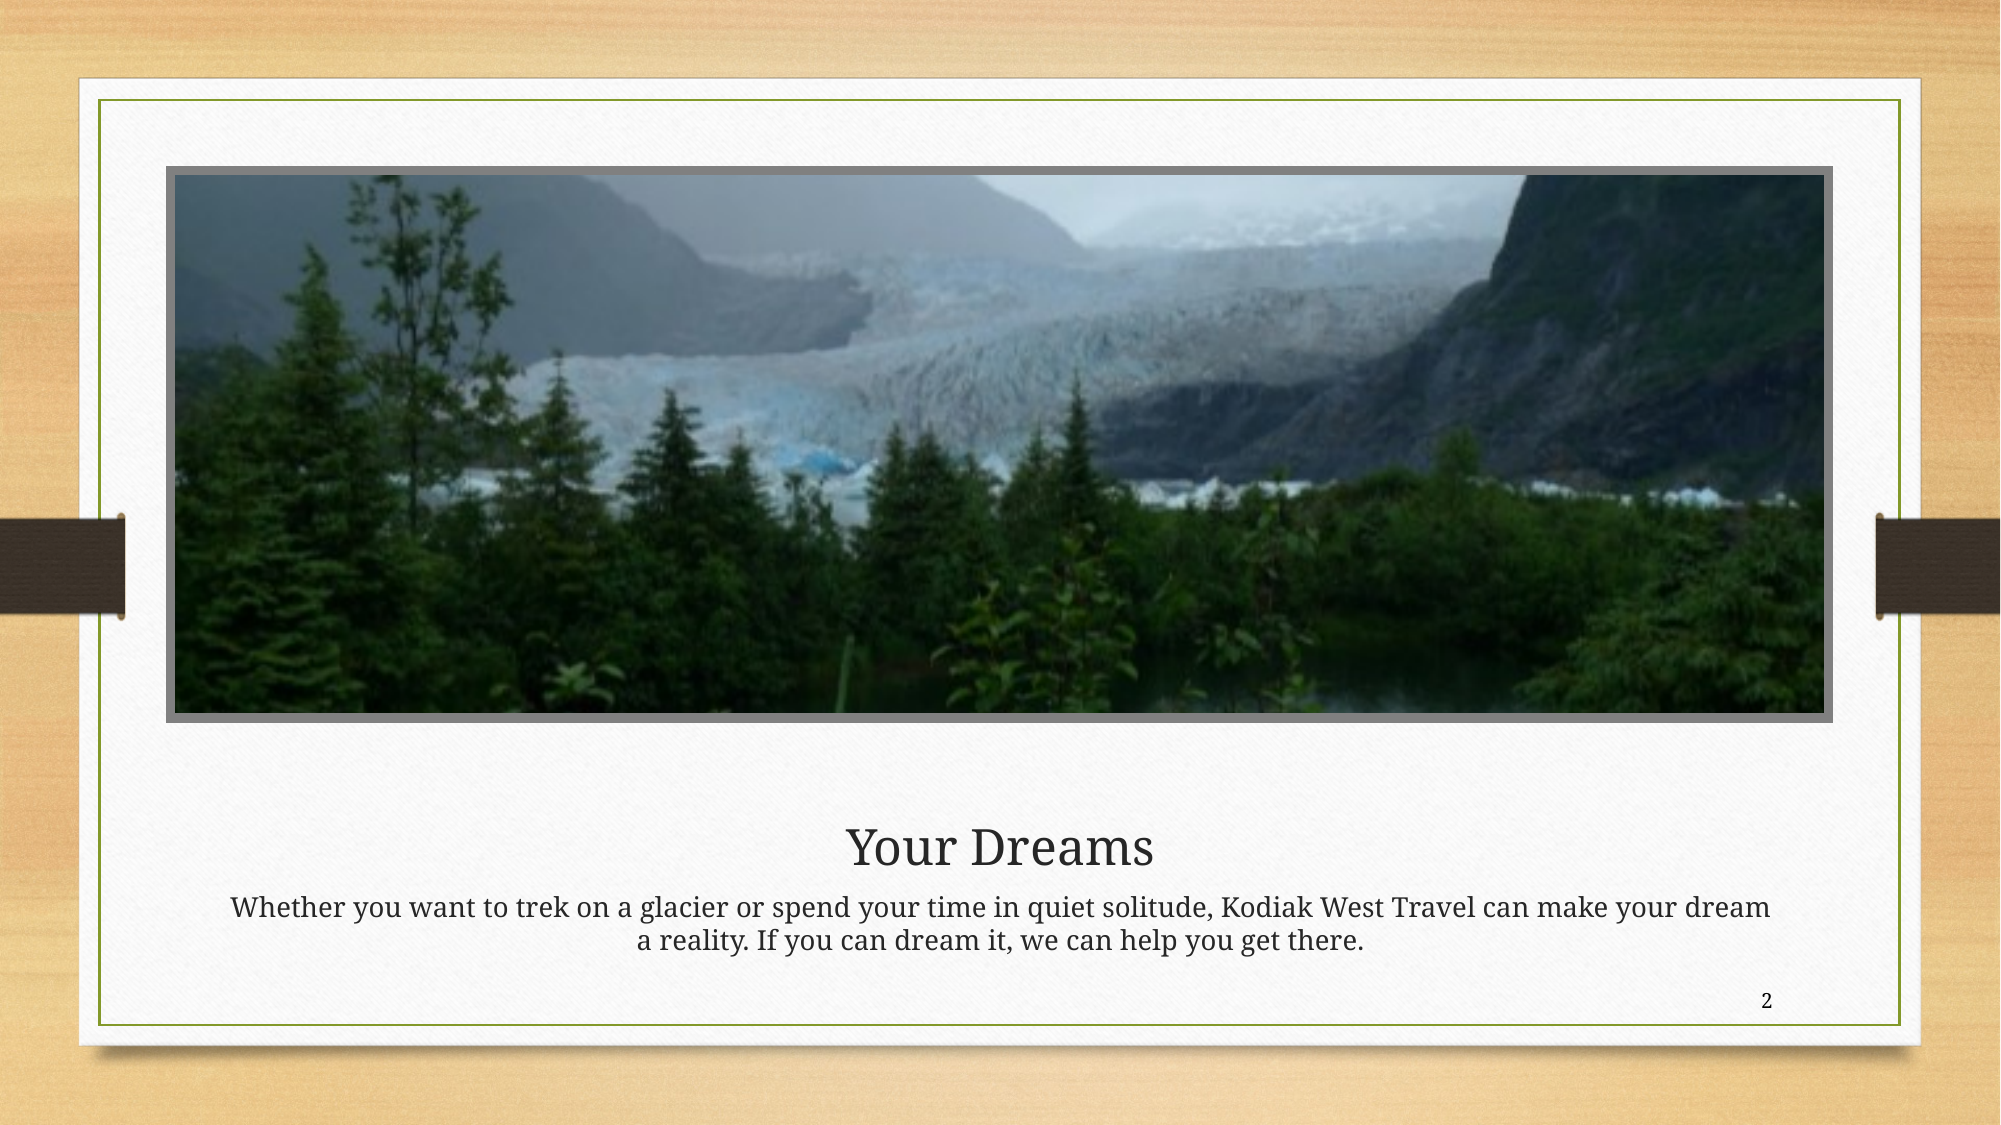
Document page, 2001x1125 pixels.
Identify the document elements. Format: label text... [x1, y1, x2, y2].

slide_number 2 [1698, 979, 1788, 1025]
title Your Dreams [212, 789, 1789, 882]
list Whether you want to trek on a glacier or spend your time in quiet solitude, Kodiak West Travel can make your dream a reality. If you can dream it, we can help you get there. [212, 882, 1789, 964]
picture [0, 0, 2001, 1125]
